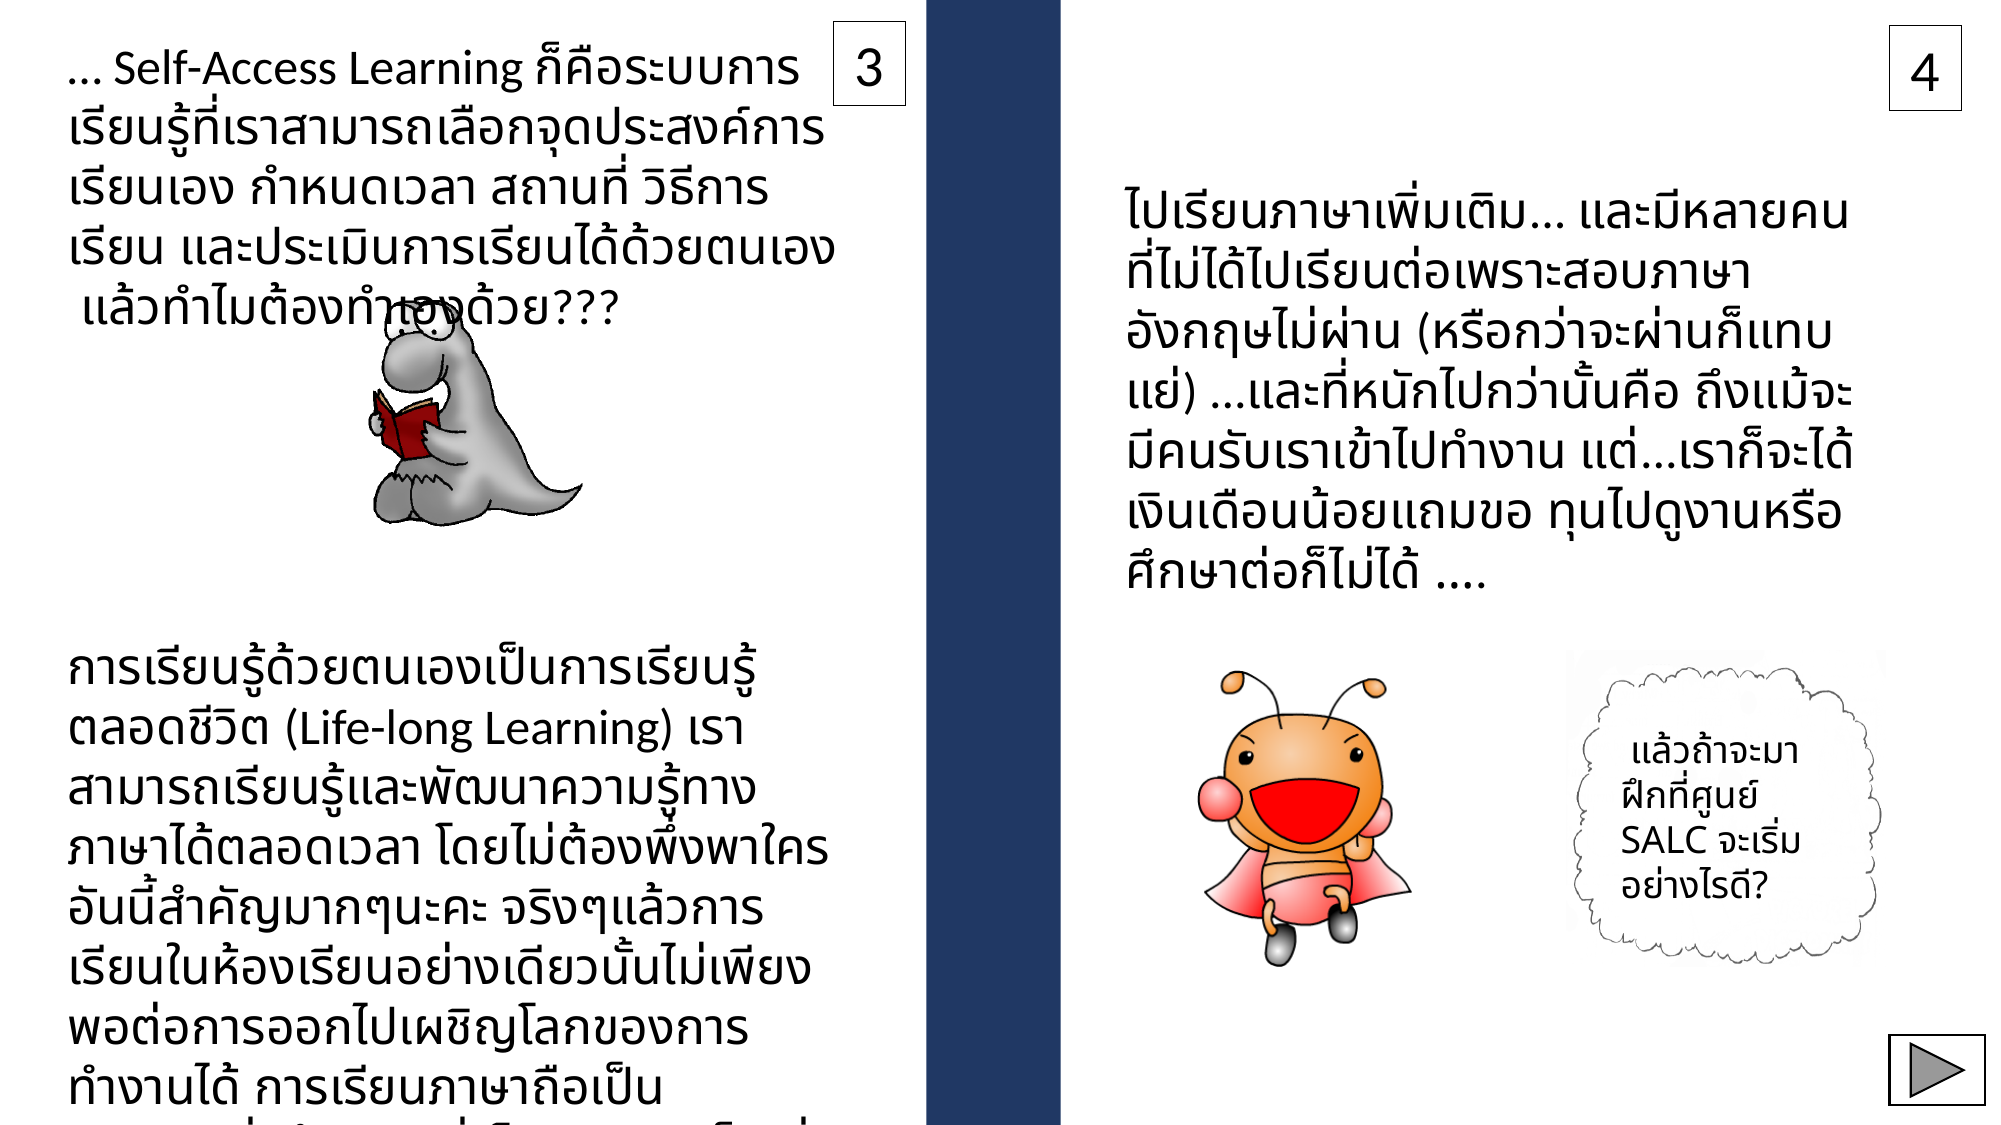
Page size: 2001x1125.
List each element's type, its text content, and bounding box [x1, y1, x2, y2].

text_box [1566, 650, 1886, 967]
picture [327, 275, 595, 532]
text_box … Self-Access Learning ก็คือระบบการเรียนรู้ที่เราสามารถเลือกจุดประสงค์การเรียนเอง กำหนดเวลา สถานที่ วิธีการเรียน และประเมินการเรียนได้ด้วยตนเอง แล้วทำไมต้องทำเองด้วย??? การเรียนรู้ด้วยตนเองเป็นการเรียนรู้ตลอดชีวิต (Life-long Learning) เราสามารถเรียนรู้และพัฒนาความรู้ทางภาษาได้ตลอดเวลา โดยไม่ต้องพึ่งพาใคร อันนี้สำคัญมากๆนะคะ จริงๆแล้วการเรียนในห้องเรียนอย่างเดียวนั้นไม่เพียงพอต่อการออกไปเผชิญโลกของการทำงานได้ การเรียนภาษาถือเป็นทักษะ....ยิ่งฝึกมาก ชั่วโมงบินมากก็จะยิ่งชำนาญ และก็ต้องฝึกฝนเสมอๆ เพราะไม่ใช้ก็ลืมได้ ....ถ้าภาษาอังกฤษเราอ่อนแอเมื่อไปสมัครงานก็อาจไม่ได้รับการพิจารณา เพราะเจ้าของบริษัทก็คงไม่อยากเสียเวลาและเสียเงินส่งเรา [52, 27, 870, 1125]
text_box 4 [1889, 25, 1962, 111]
text_box [1888, 1034, 1986, 1106]
text_box 3 [833, 21, 906, 106]
text_box ไปเรียนภาษาเพิ่มเติม... และมีหลายคนที่ไม่ได้ไปเรียนต่อเพราะสอบภาษาอังกฤษไม่ผ่าน (หรือกว่าจะผ่านก็แทบแย่) ...และที่หนักไปกว่านั้นคือ ถึงแม้จะมีคนรับเราเข้าไปทำงาน แต่...เราก็จะได้เงินเดือนน้อยแถมขอ ทุนไปดูงานหรือศึกษาต่อก็ไม่ได้ …. [1111, 171, 1890, 607]
text_box [925, 0, 1062, 1125]
picture [1197, 669, 1413, 967]
